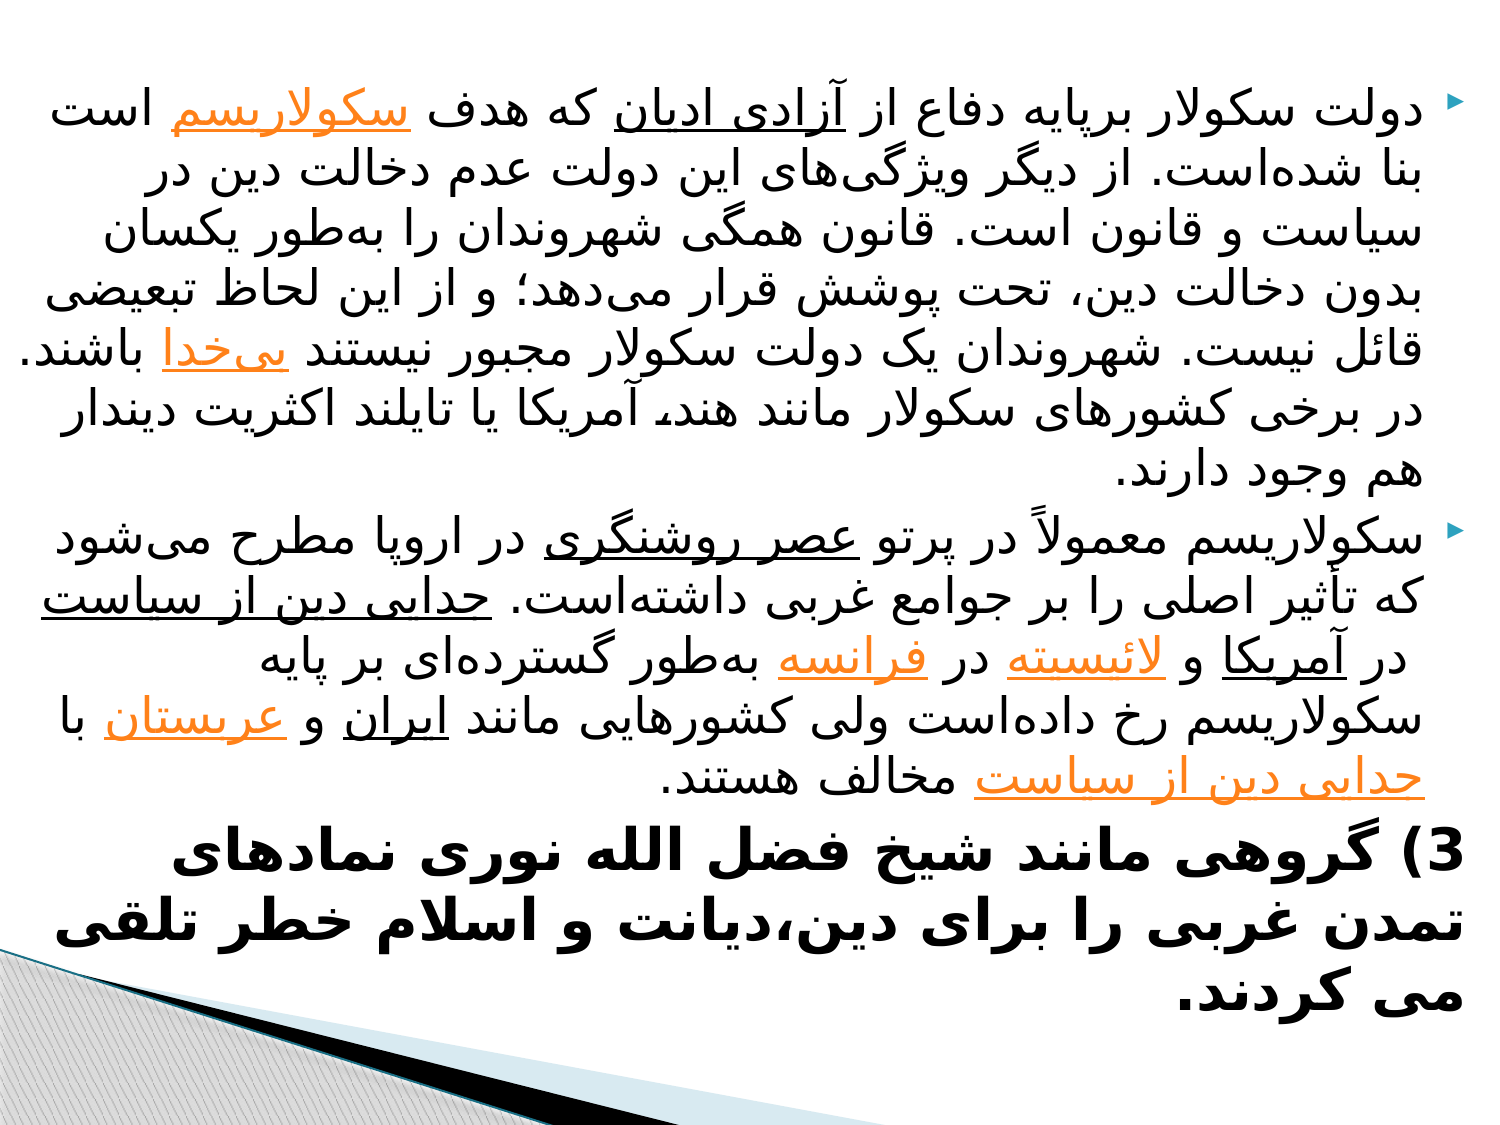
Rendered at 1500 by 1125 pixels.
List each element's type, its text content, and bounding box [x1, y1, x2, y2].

list دولت سکولار برپایه دفاع از آزادی ادیان که هدف سکولاریسم است بنا شده‌است. از دیگر ویژگی‌های این دولت عدم دخالت دین در سیاست و قانون است. قانون همگی شهروندان را به‌طور یکسان بدون دخالت دین، تحت پوشش قرار می‌دهد؛ و از این لحاظ تبعیضی قائل نیست. شهروندان یک دولت سکولار مجبور نیستند بی‌خدا باشند. در برخی کشورهای سکولار مانند هند، آمریکا یا تایلند اکثریت دیندار هم وجود دارند. سکولاریسم معمولاً در پرتو عصر روشنگری در اروپا مطرح می‌شود که تأثیر اصلی را بر جوامع غربی داشته‌است. جدایی دین از سیاست در آمریکا و لائیسیته در فرانسه به‌طور گسترده‌ای بر پایه سکولاریسم رخ داده‌است ولی کشورهایی مانند ایران و عربستان با جدایی دین از سیاست مخالف هستند. 3) گروهی مانند شیخ فضل الله نوری نمادهای تمدن غربی را برای دین،دیانت و اسلام خطر تلقی می کردند. [0, 0, 1500, 1125]
